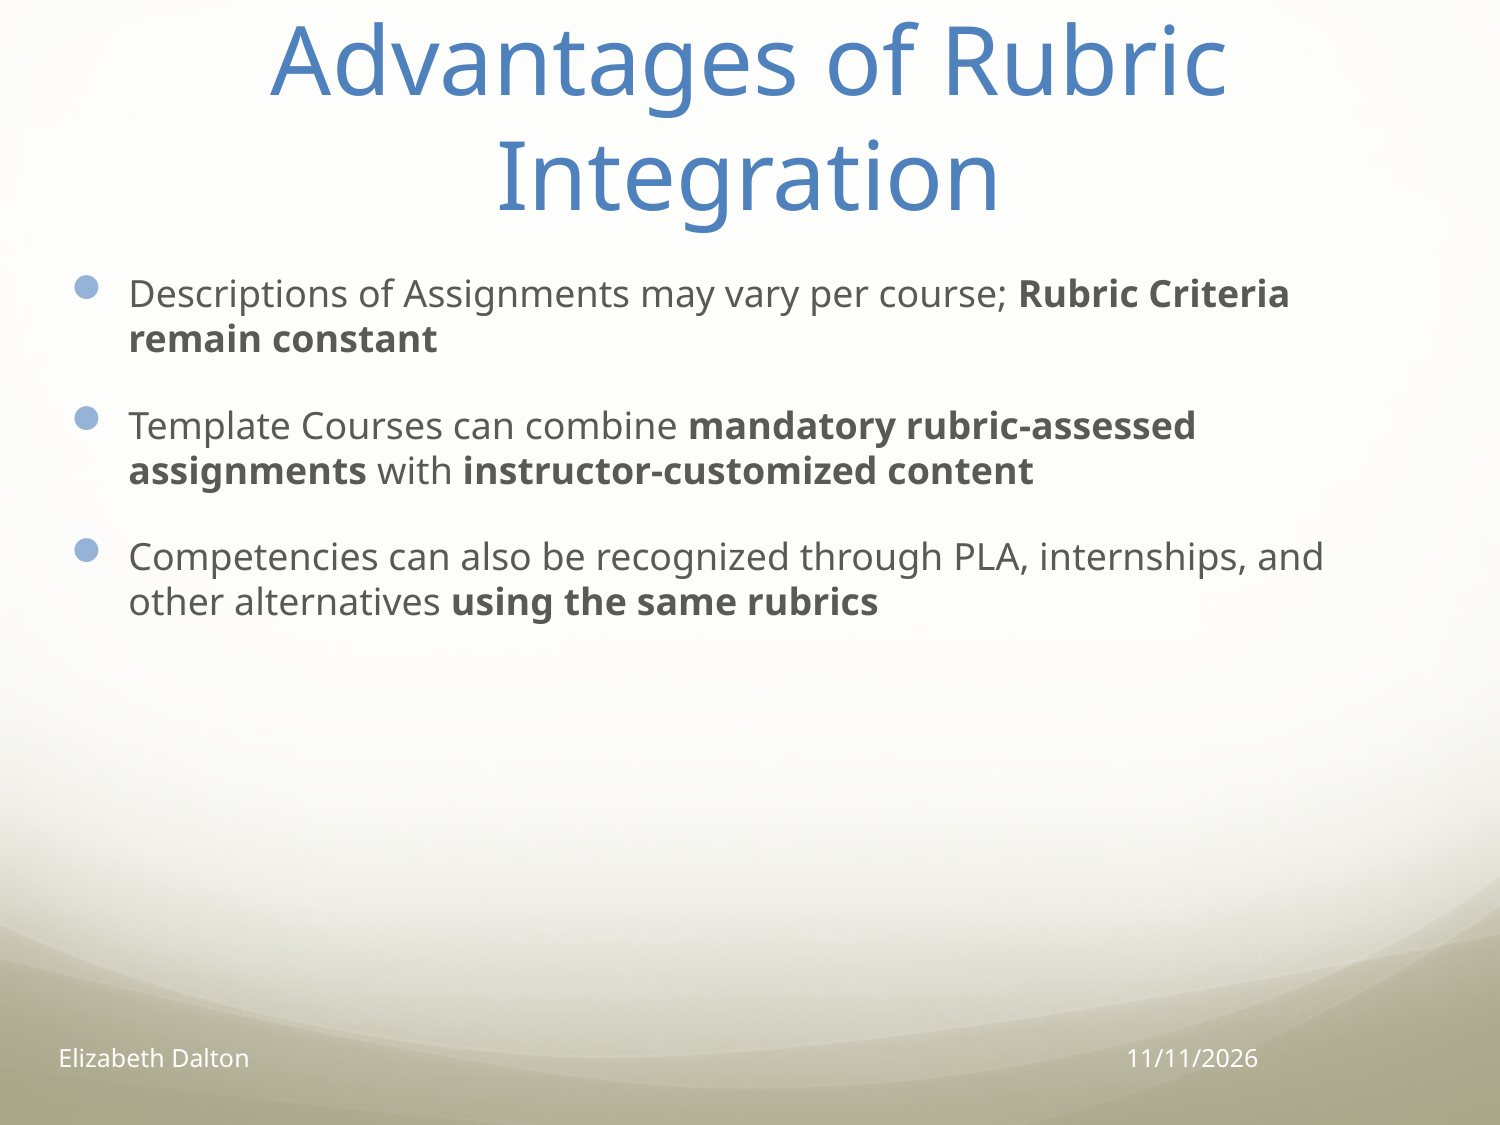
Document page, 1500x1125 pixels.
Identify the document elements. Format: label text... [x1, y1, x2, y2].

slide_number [923, 1029, 1274, 1090]
title Advantages of Rubric Integration [90, 17, 1410, 237]
list Descriptions of Assignments may vary per course; Rubric Criteria remain constant Template Courses can combine mandatory rubric-assessed assignments with instructor-customized content Competencies can also be recognized through PLA, internships, and other alternatives using the same rubrics [55, 262, 1443, 975]
footer Elizabeth Dalton [43, 1029, 838, 1090]
